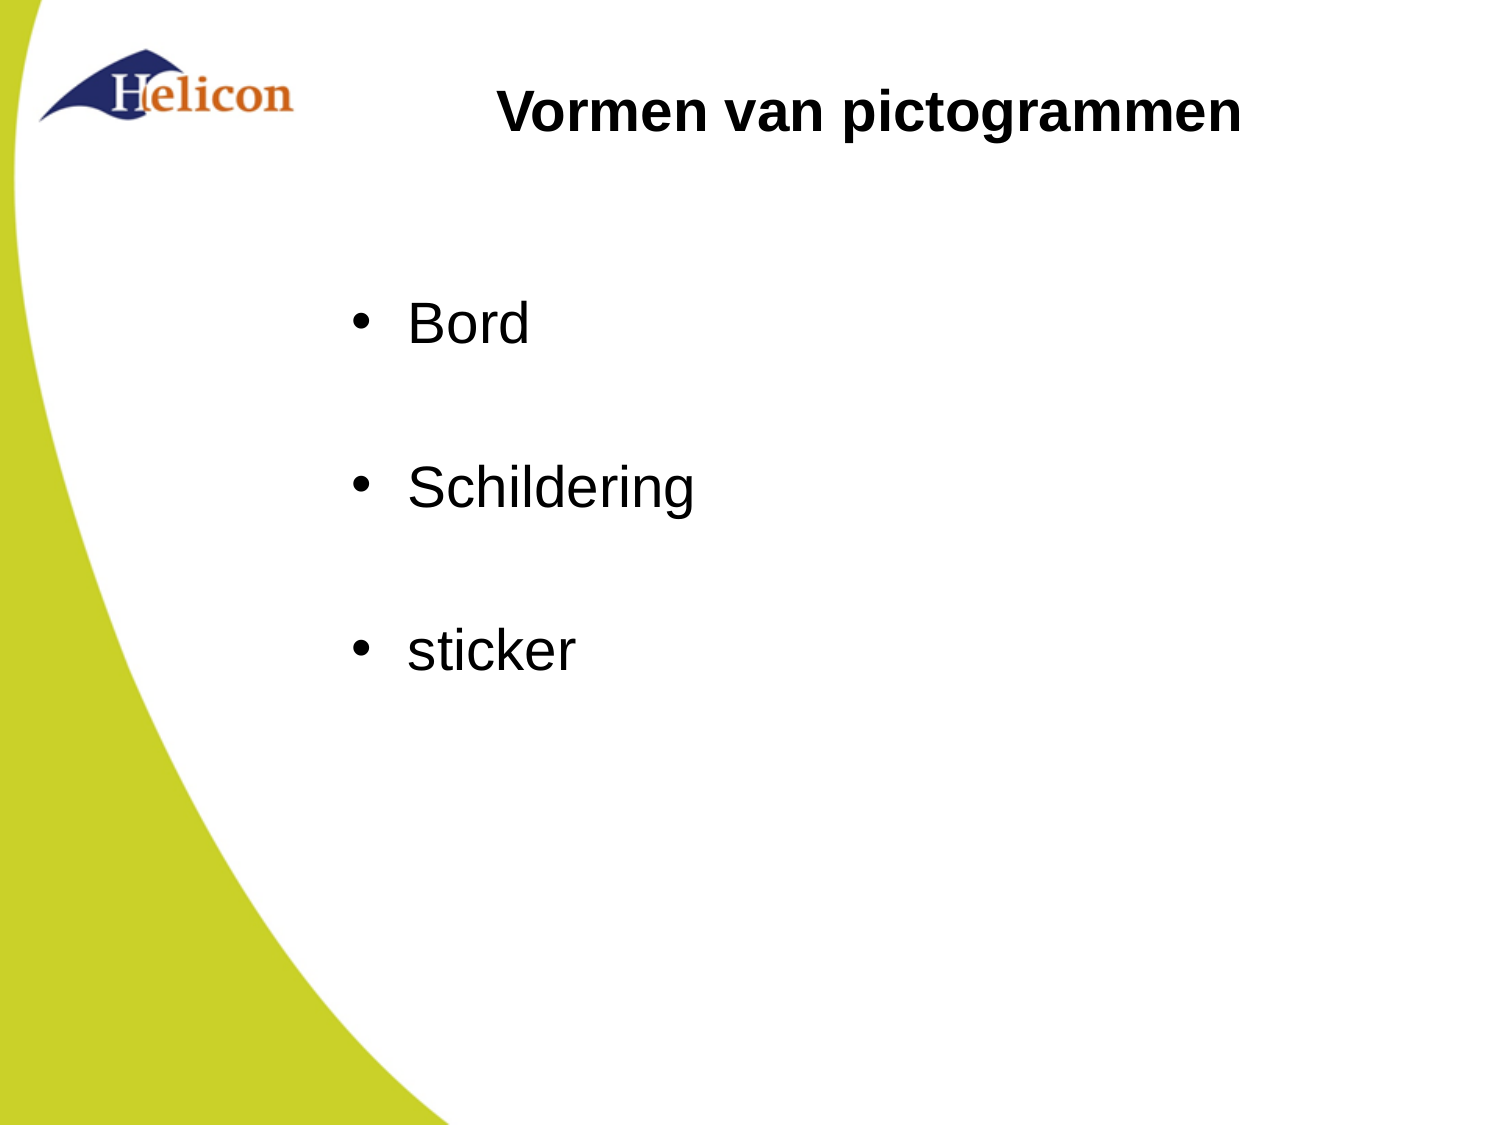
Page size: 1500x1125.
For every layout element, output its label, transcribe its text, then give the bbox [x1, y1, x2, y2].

picture [0, 0, 1500, 1125]
title Vormen van pictogrammen [324, 54, 1415, 161]
list Bord Schildering sticker [336, 196, 1425, 1005]
